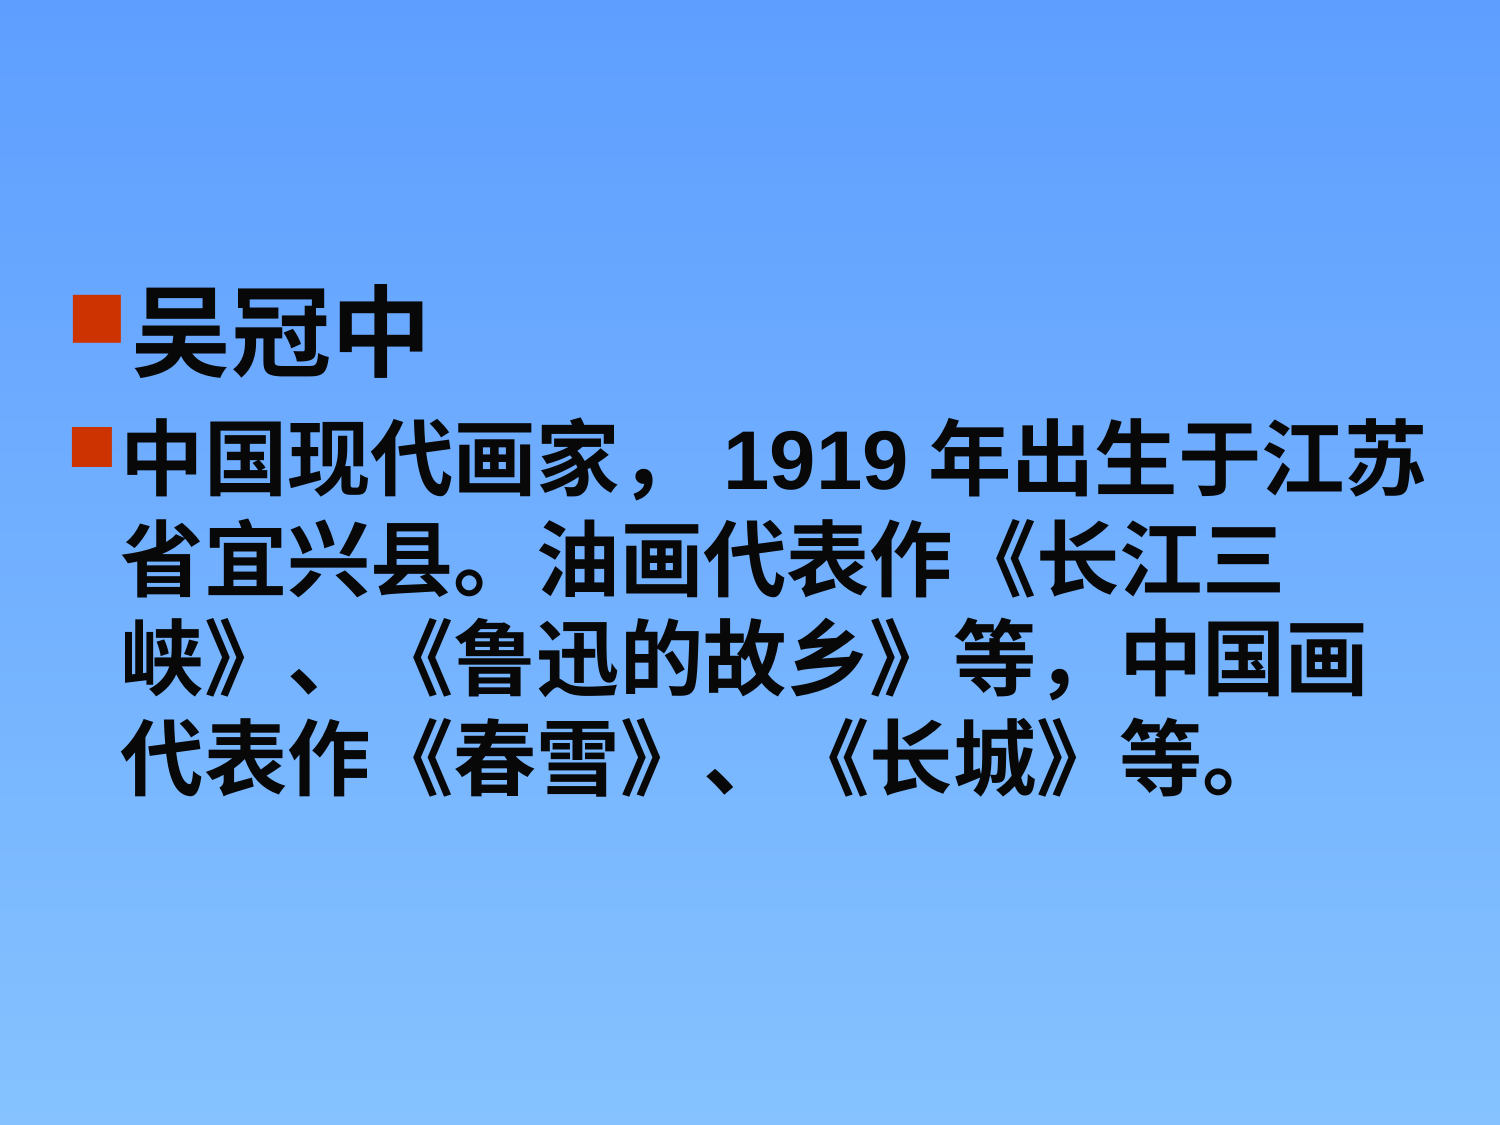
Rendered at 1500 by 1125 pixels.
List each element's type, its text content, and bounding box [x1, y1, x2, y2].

list 吴冠中 中国现代画家，1919年出生于江苏省宜兴县。油画代表作《长江三峡》、《鲁迅的故乡》等，中国画代表作《春雪》、《长城》等。 [49, 262, 1451, 1001]
